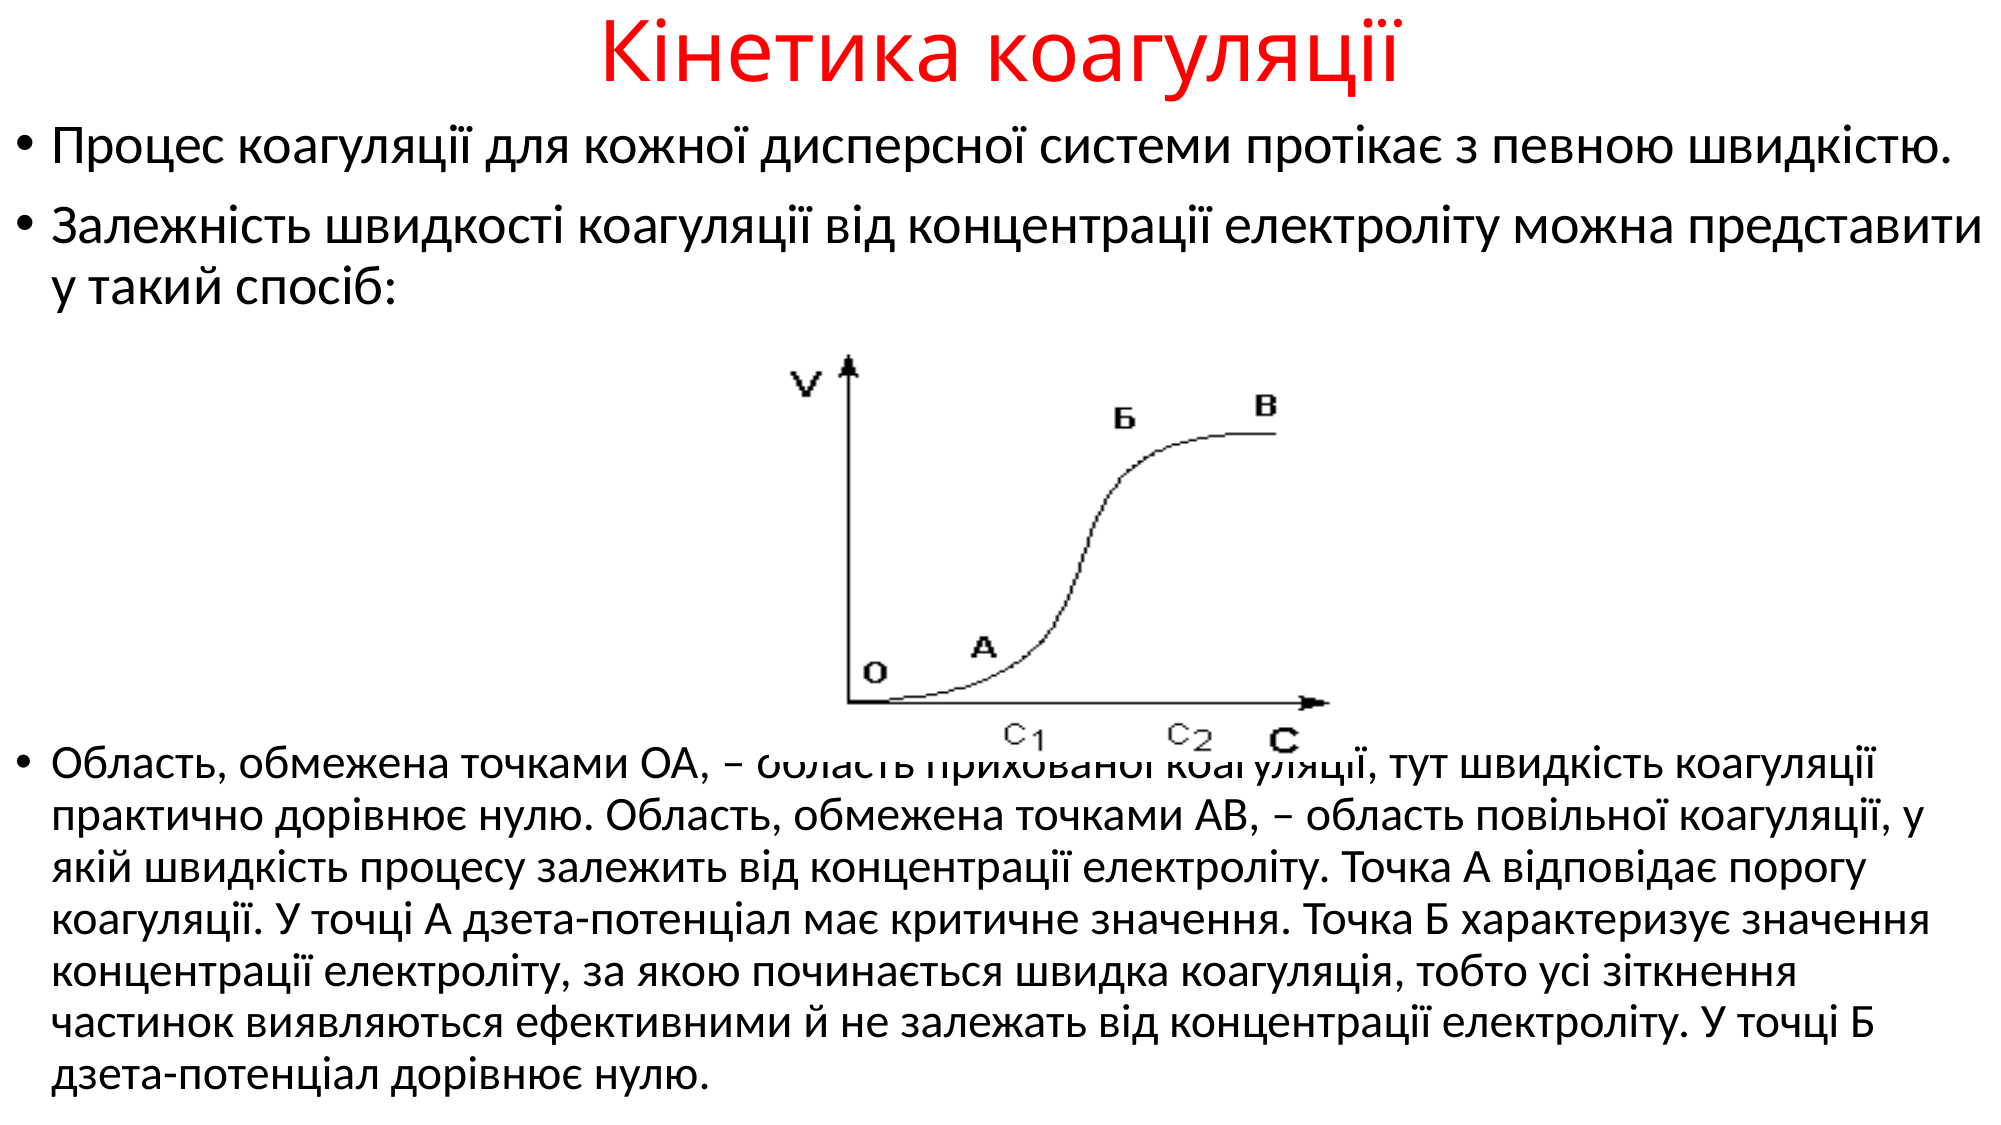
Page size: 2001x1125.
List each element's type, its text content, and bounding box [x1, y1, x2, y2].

list Процес коагуляції для кожної дисперсної системи протікає з певною швидкістю. Залежність швидкості коагуляції від концентрації електроліту можна представити у такий спосіб: Область, обмежена точками ОА, – область прихованої коагуляції, тут швидкість коагуляції практично дорівнює нулю. Область, обмежена точками АВ, – область повільної коагуляції, у якій швидкість процесу залежить від концентрації електроліту. Точка А відповідає порогу коагуляції. У точці А дзета-потенціал має критичне значення. Точка Б характеризує значення концентрації електроліту, за якою починається швидка коагуляція, тобто усі зіткнення частинок виявляються ефективними й не залежать від концентрації електроліту. У точці Б дзета-потенціал дорівнює нулю. [0, 107, 2000, 1125]
title Кінетика коагуляції [137, 0, 1863, 107]
picture [769, 338, 1353, 762]
